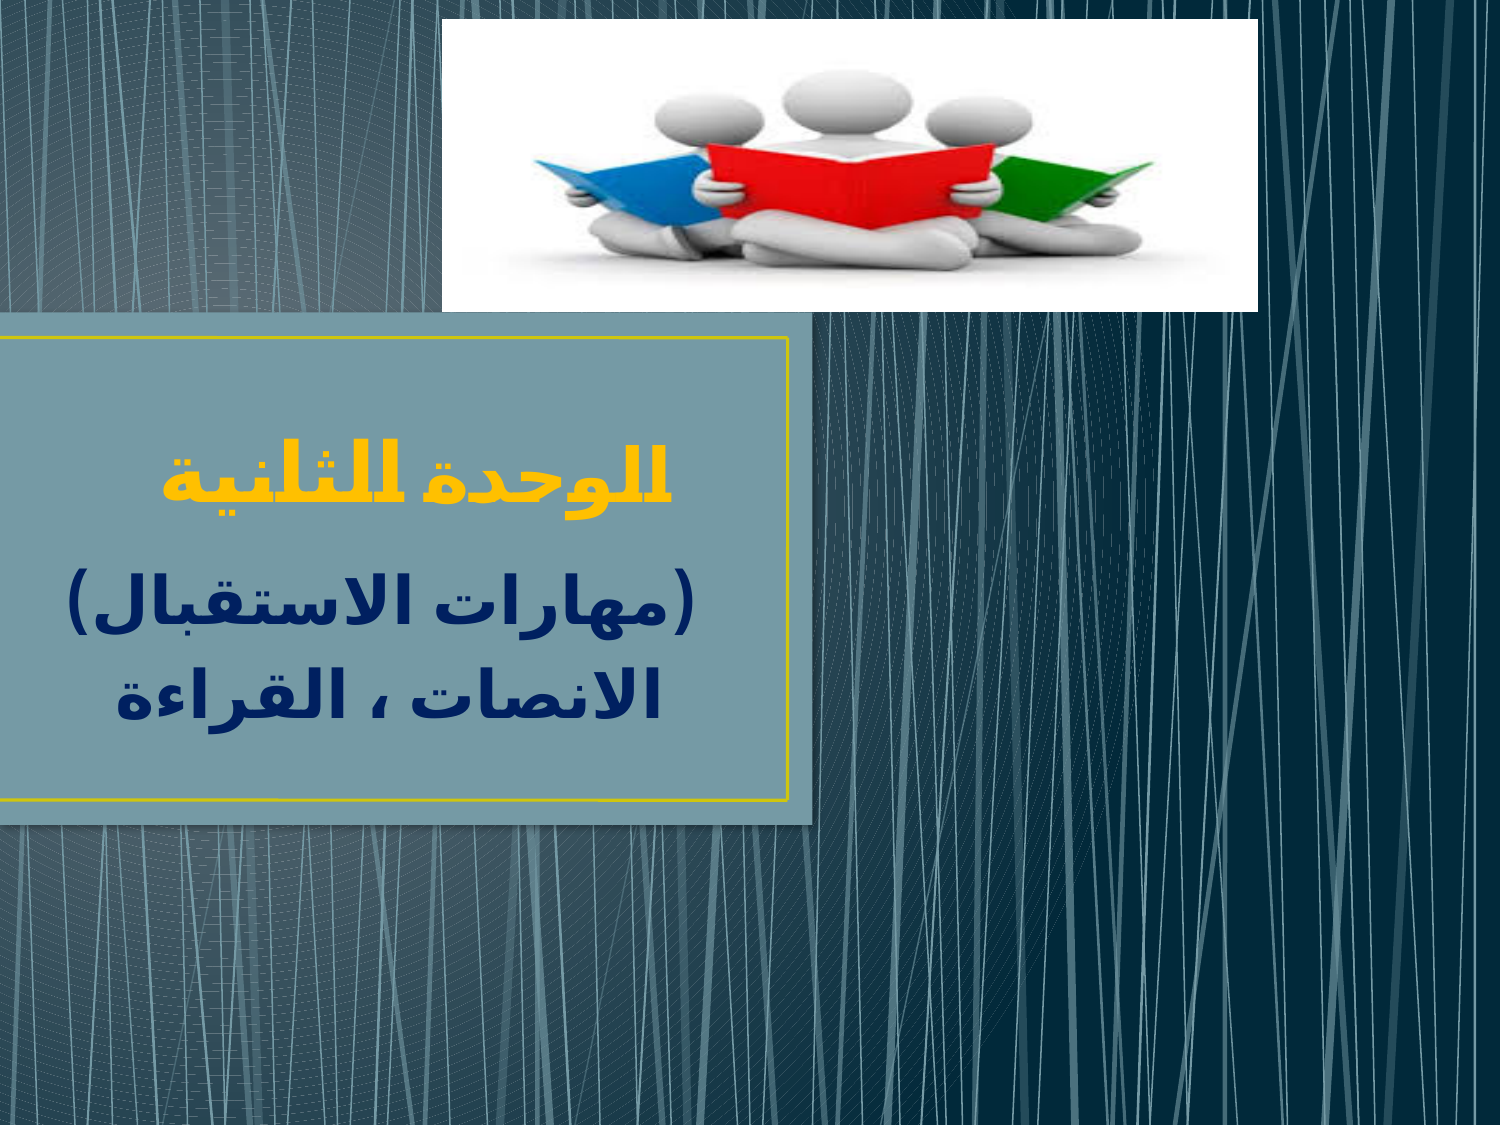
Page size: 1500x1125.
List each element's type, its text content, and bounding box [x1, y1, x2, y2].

title الوحدة الثانية [0, 314, 835, 528]
subtitle (مهارات الاستقبال) الانصات ، القراءة [0, 550, 810, 904]
picture [1101, 318, 1110, 328]
picture [442, 13, 1257, 312]
